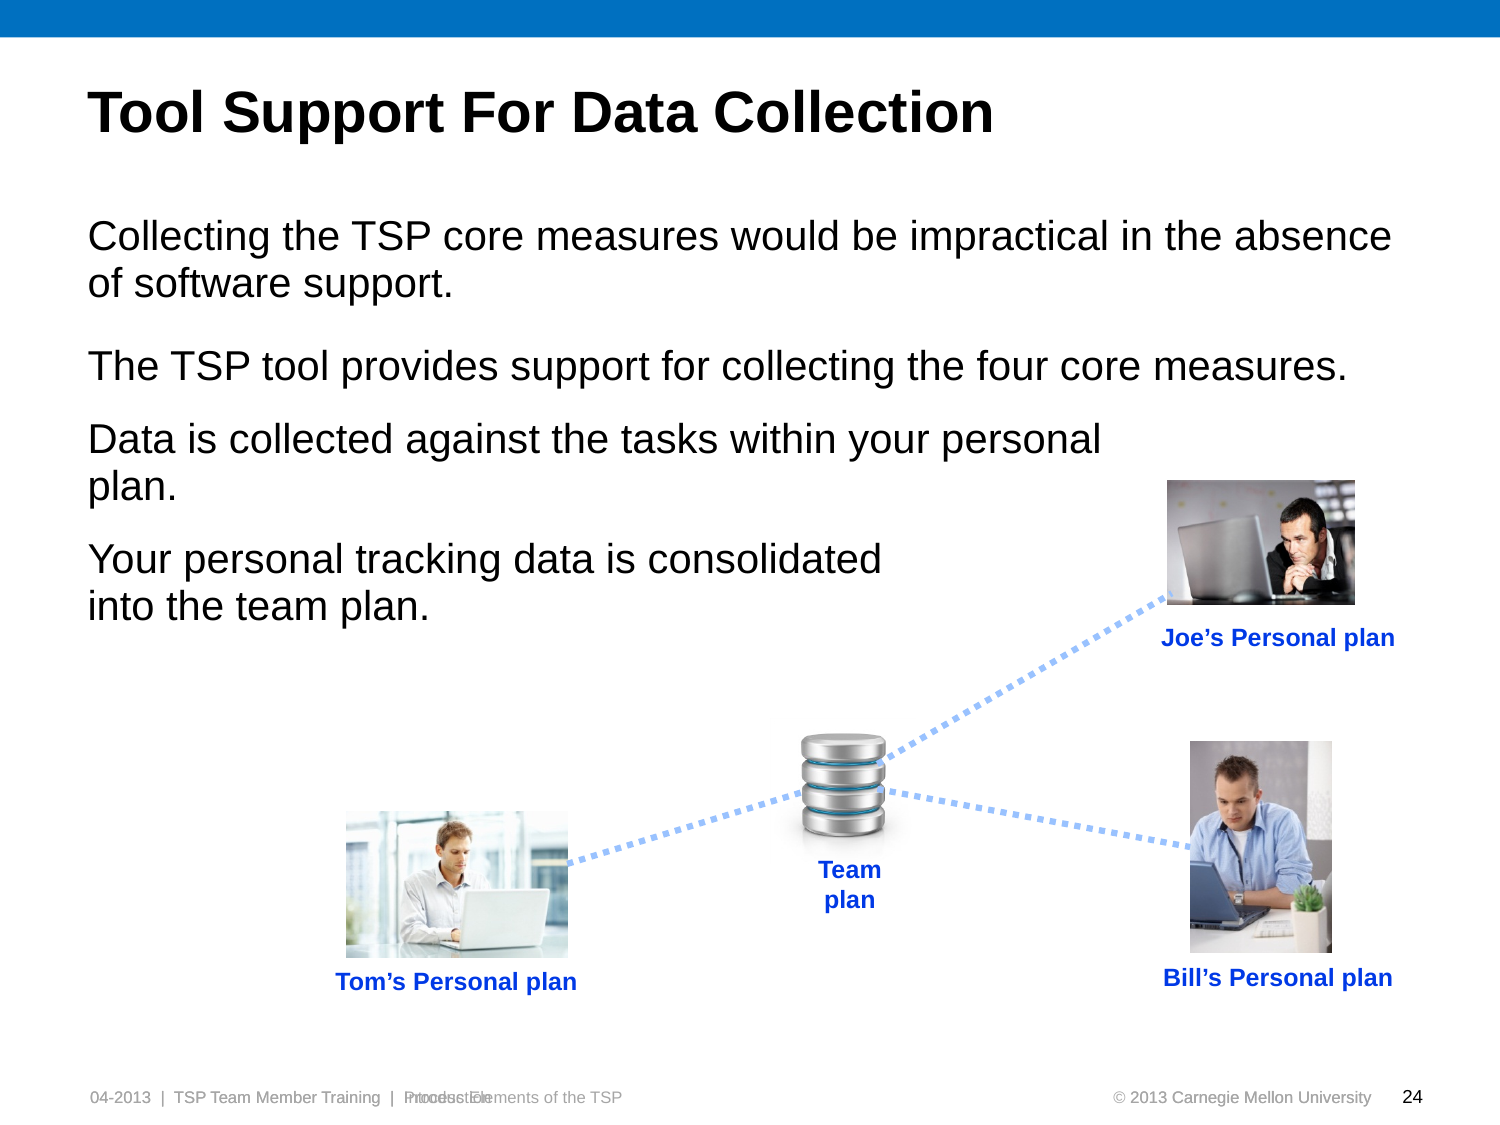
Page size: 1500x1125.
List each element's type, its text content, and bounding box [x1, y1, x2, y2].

picture [1166, 479, 1355, 605]
text_box Joe’s Personal plan [1177, 613, 1411, 659]
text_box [877, 593, 1173, 765]
text_box Tom’s Personal plan [320, 958, 593, 1003]
text_box Team plan [803, 872, 897, 921]
picture [769, 718, 916, 865]
text_box Bill’s Personal plan [1148, 954, 1409, 999]
list Collecting the TSP core measures would be impractical in the absence of software support. The TSP tool provides support for collecting the four core measures. Data is collected against the tasks within your personal plan. Your personal tracking data is consolidated into the team plan. [87, 212, 1440, 668]
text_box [877, 788, 1191, 848]
picture [346, 810, 568, 958]
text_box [566, 791, 805, 865]
title Tool Support For Data Collection [87, 87, 1439, 212]
picture [1189, 740, 1332, 954]
